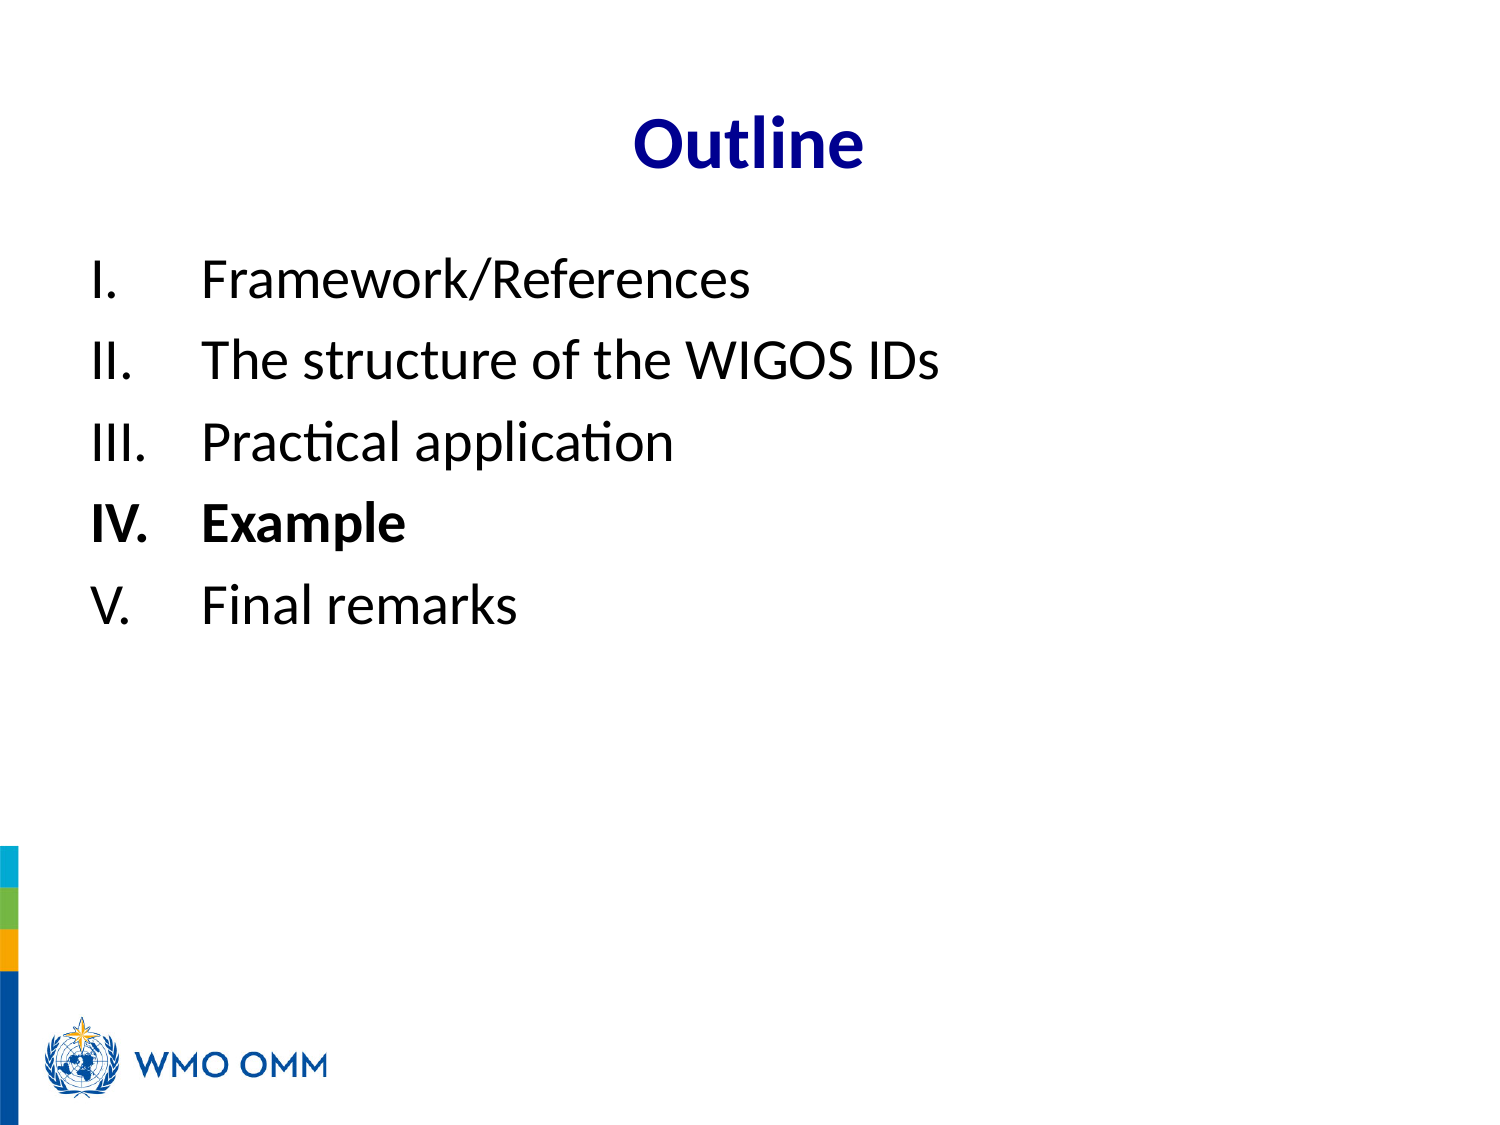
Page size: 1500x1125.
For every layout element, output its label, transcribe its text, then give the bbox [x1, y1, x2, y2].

title Outline [75, 45, 1425, 232]
picture [0, 845, 327, 1125]
list Framework/References The structure of the WIGOS IDs Practical application Example Final remarks [75, 232, 1425, 1005]
